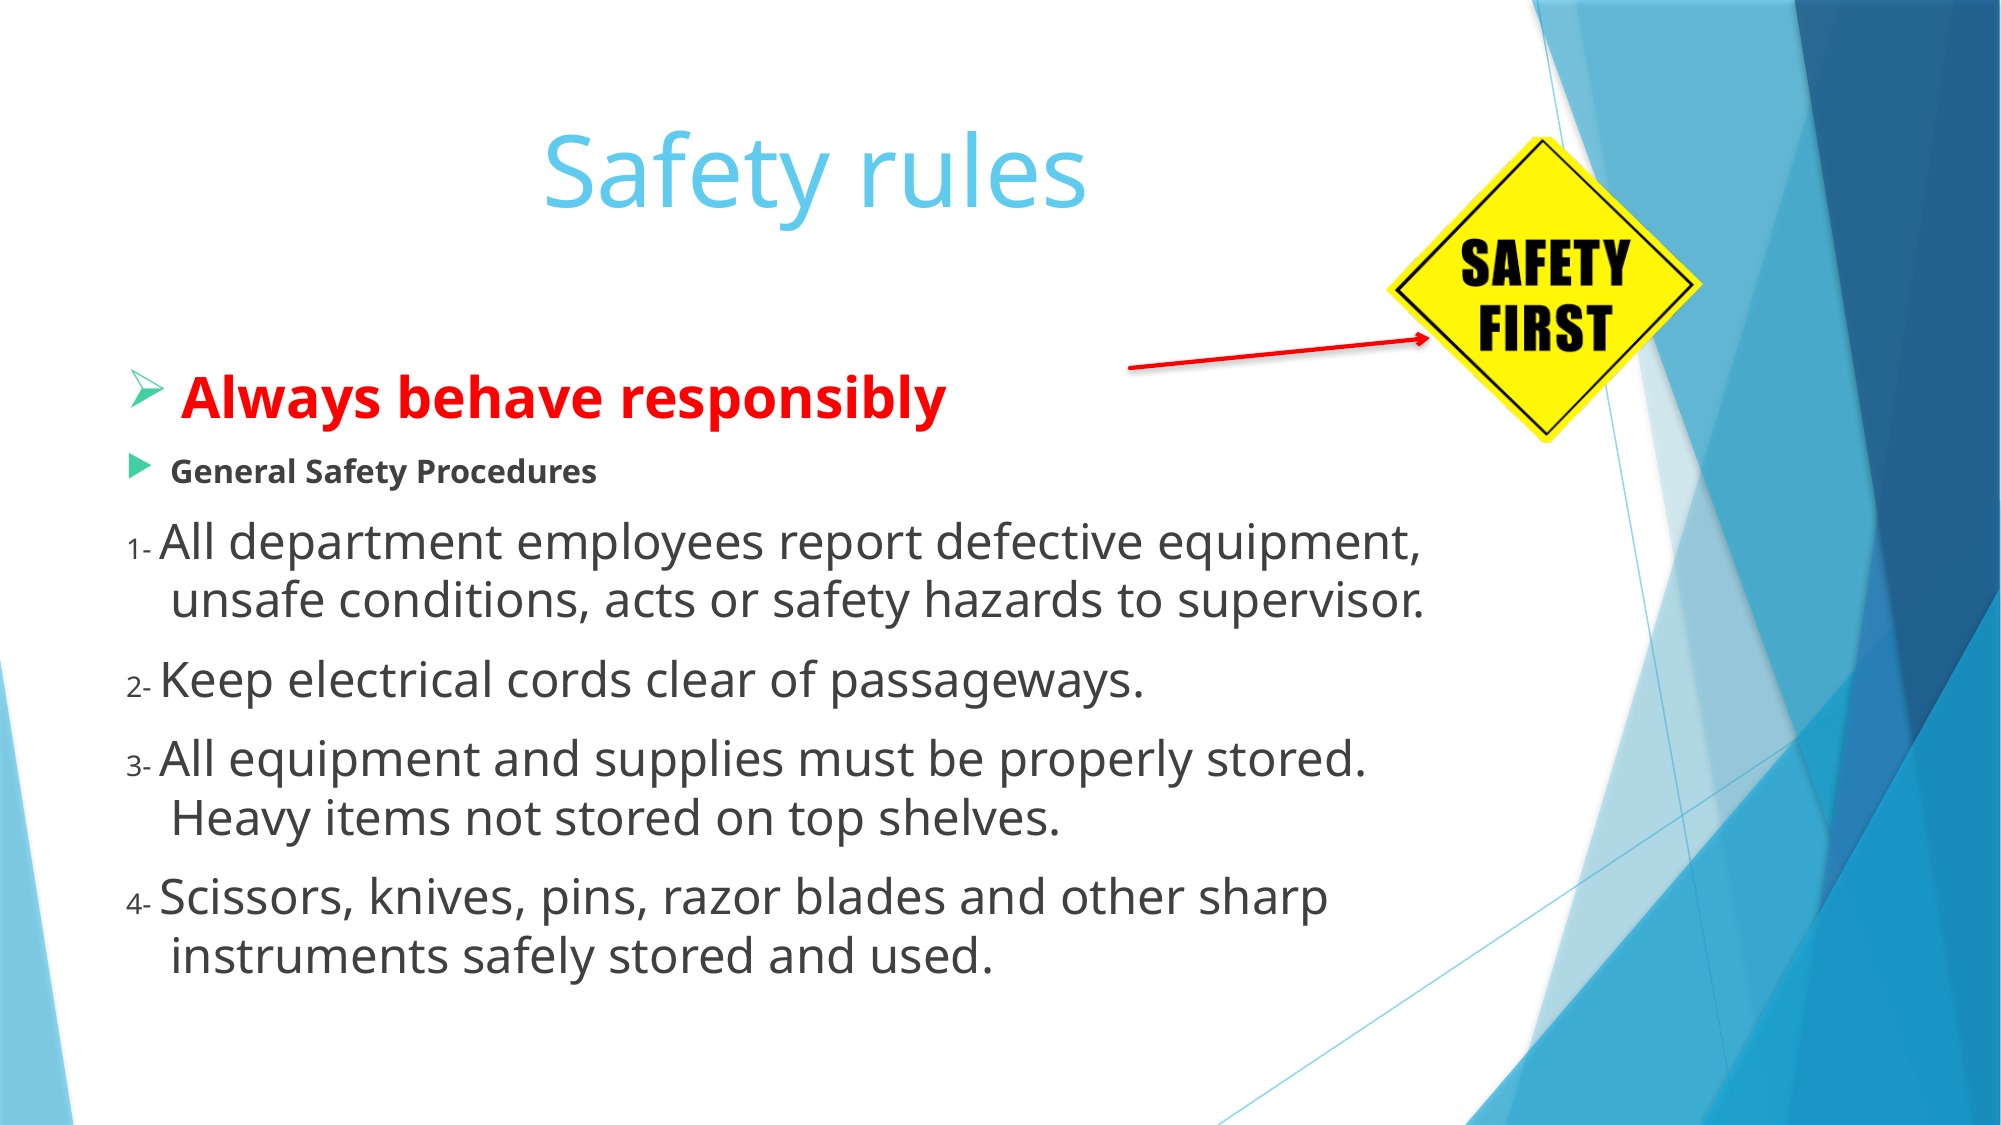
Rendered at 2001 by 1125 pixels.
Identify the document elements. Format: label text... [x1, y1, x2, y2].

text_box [1129, 337, 1431, 369]
list Always behave responsibly General Safety Procedures 1- All department employees report defective equipment, unsafe conditions, acts or safety hazards to supervisor. 2- Keep electrical cords clear of passageways. 3- All equipment and supplies must be properly stored. Heavy items not stored on top shelves. 4- Scissors, knives, pins, razor blades and other sharp instruments safely stored and used. [111, 354, 1522, 992]
picture [1342, 136, 1751, 443]
title Safety rules [111, 99, 1522, 317]
